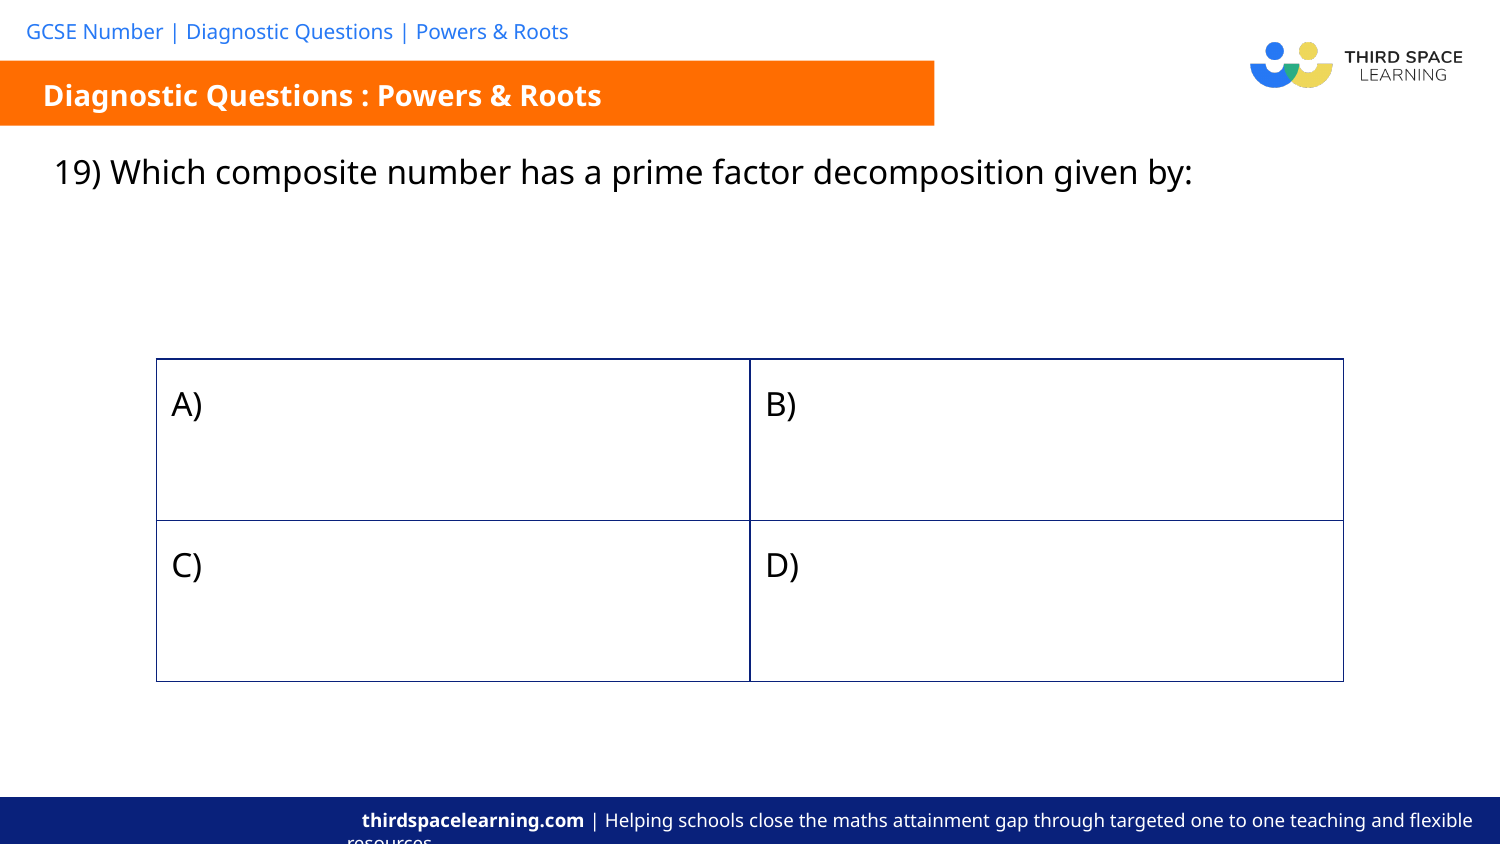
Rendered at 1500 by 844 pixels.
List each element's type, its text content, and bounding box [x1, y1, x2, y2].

picture [1250, 33, 1465, 99]
text_box Diagnostic Questions : Powers & Roots [27, 61, 778, 127]
